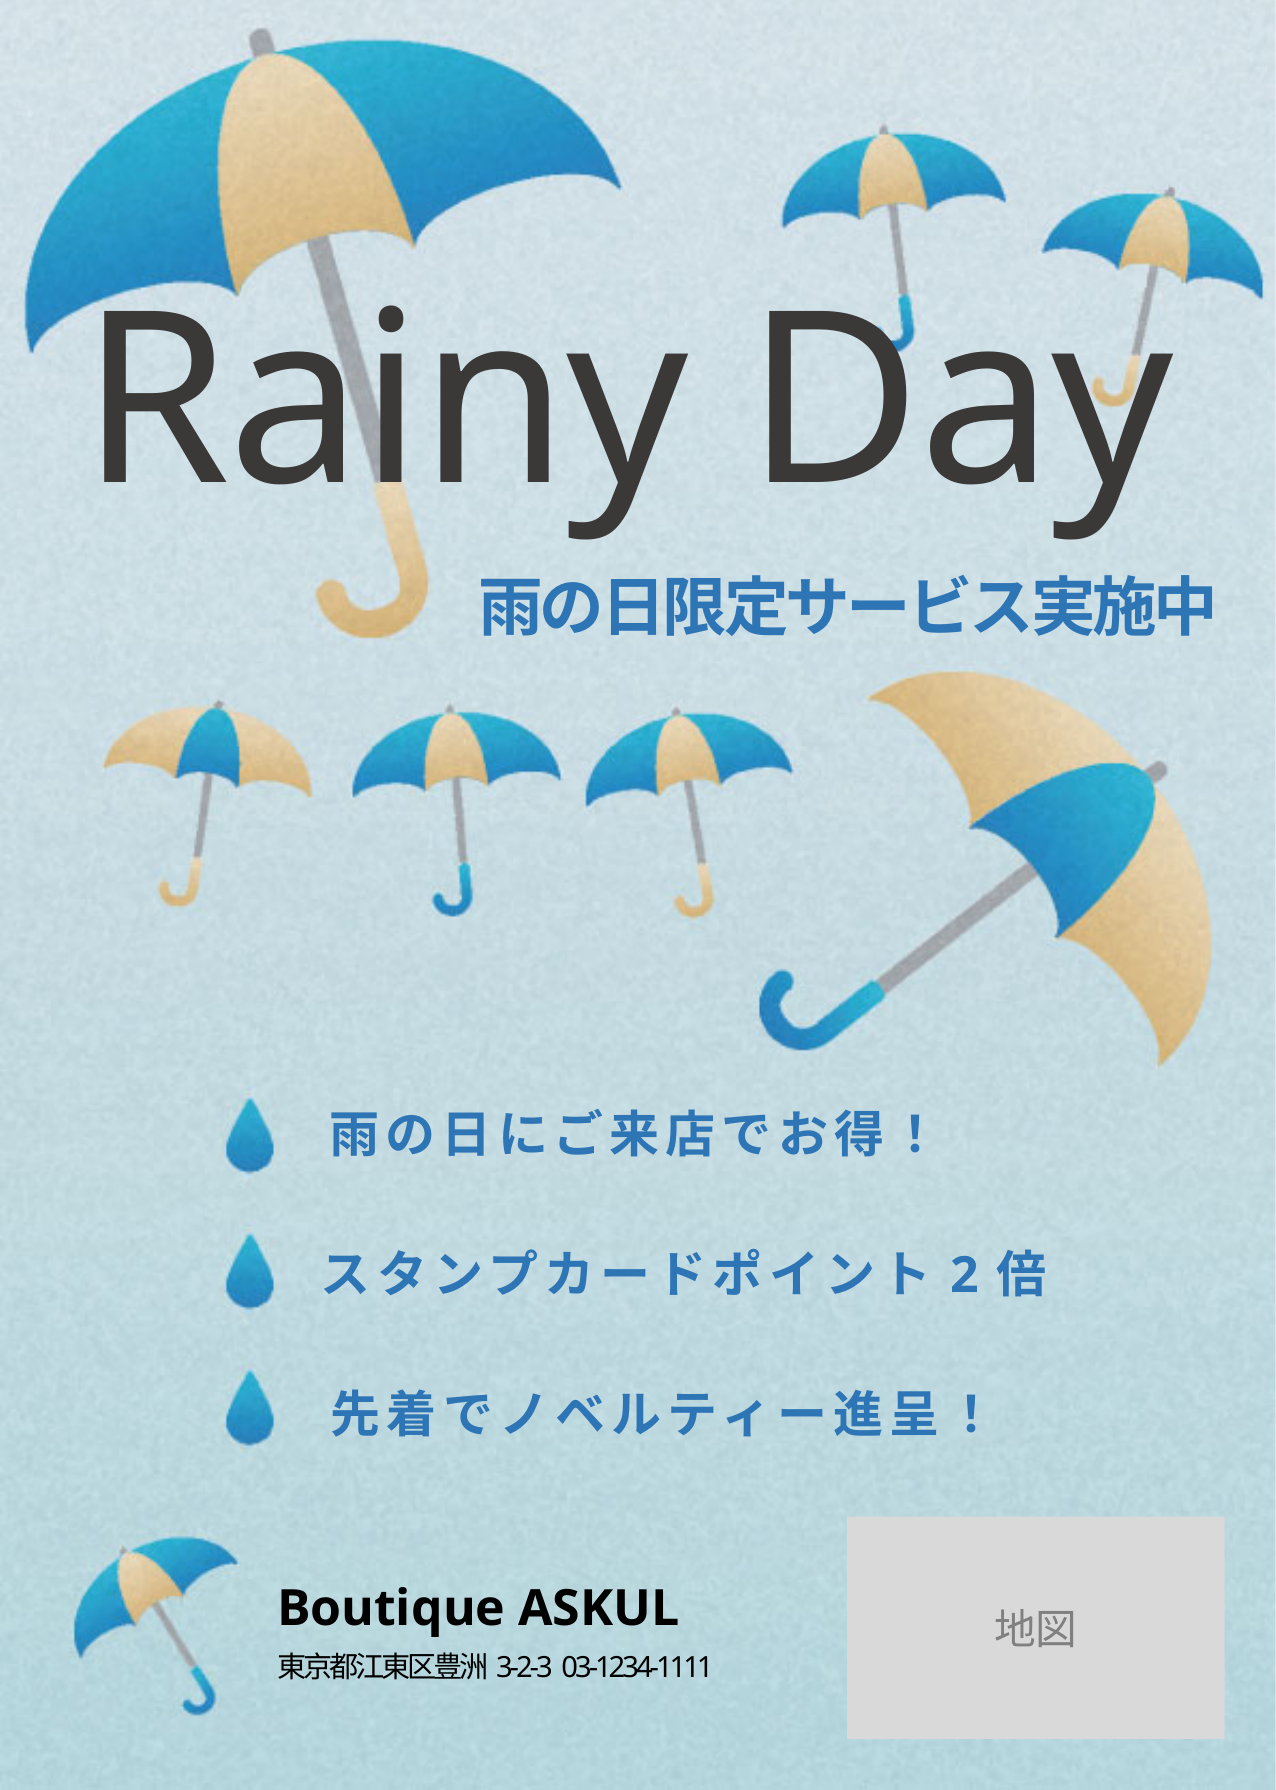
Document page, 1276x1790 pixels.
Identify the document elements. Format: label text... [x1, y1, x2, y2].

text_box スタンプカードポイント2倍 [306, 1235, 1062, 1311]
text_box 雨の日限定サービス実施中 [463, 558, 1256, 651]
text_box 地図 [846, 1516, 1226, 1740]
text_box Boutique ASKUL 東京都江東区豊洲3-2-3 03-1234-1111 [262, 1568, 729, 1691]
text_box 先着でノベルティー進呈！ [315, 1375, 1012, 1451]
picture [0, 0, 1276, 1790]
text_box 雨の日にご来店でお得！ [314, 1095, 956, 1171]
text_box Rainy Day [66, 236, 1276, 539]
